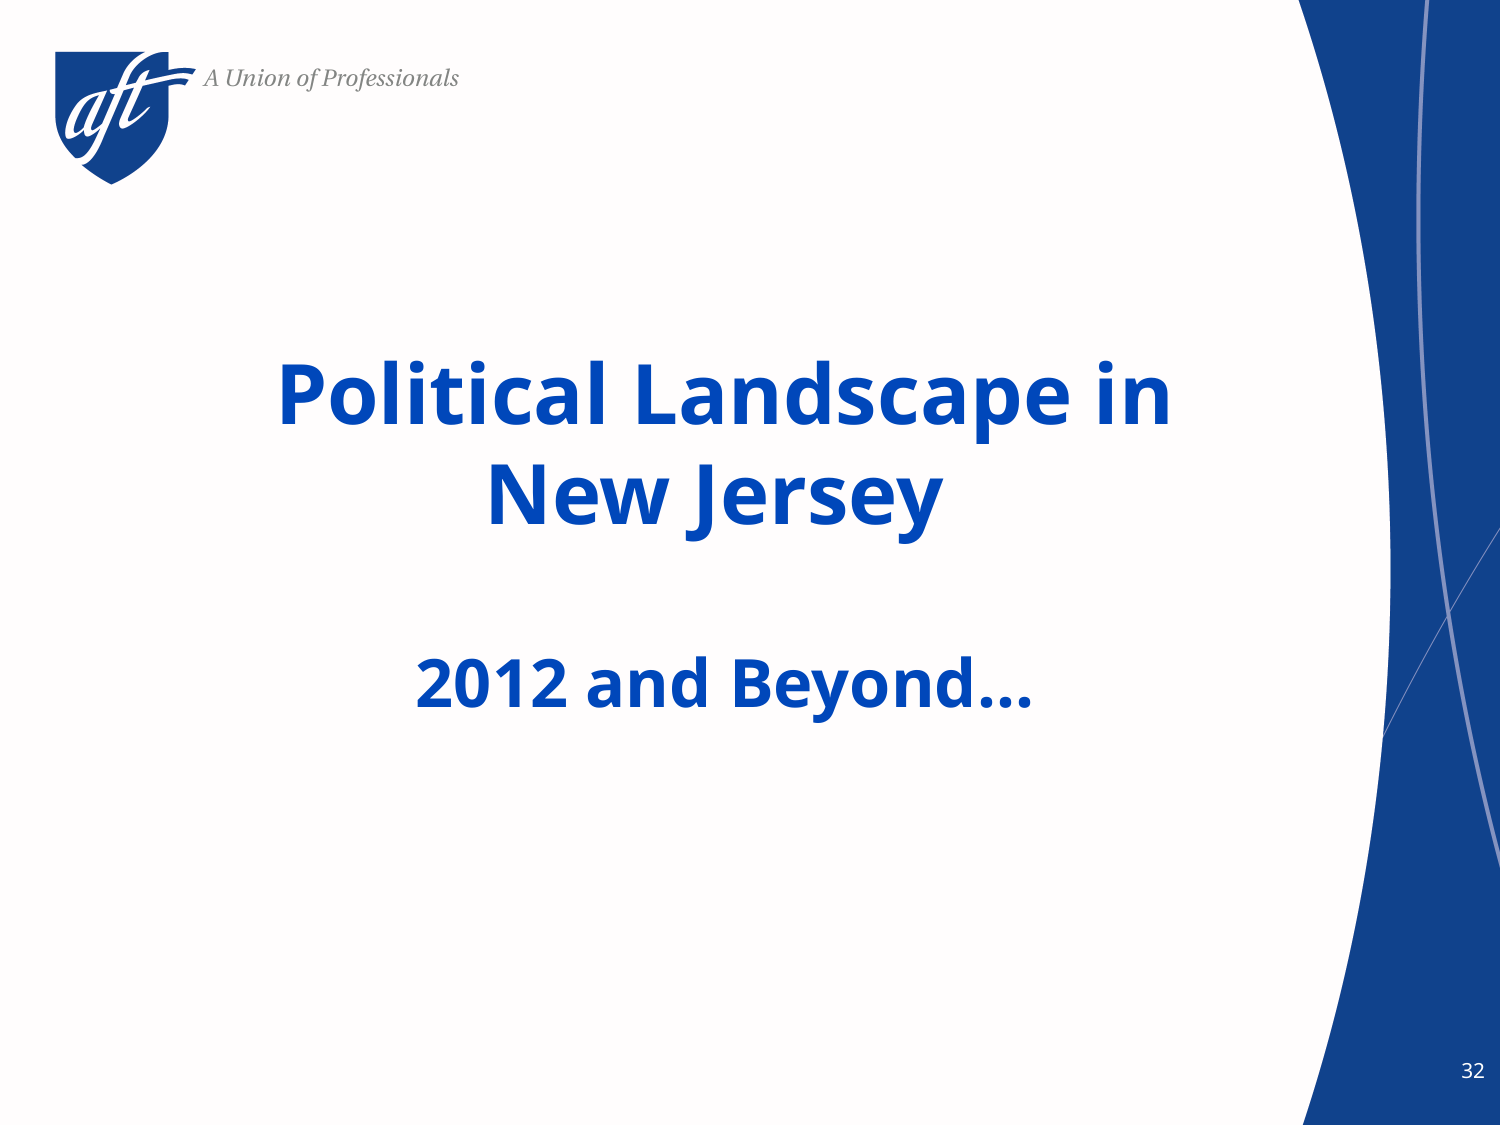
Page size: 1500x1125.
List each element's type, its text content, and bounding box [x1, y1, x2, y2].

picture [0, 0, 1500, 1125]
title Political Landscape in New Jersey 2012 and Beyond… [187, 324, 1263, 738]
slide_number 32 [1187, 1049, 1500, 1101]
